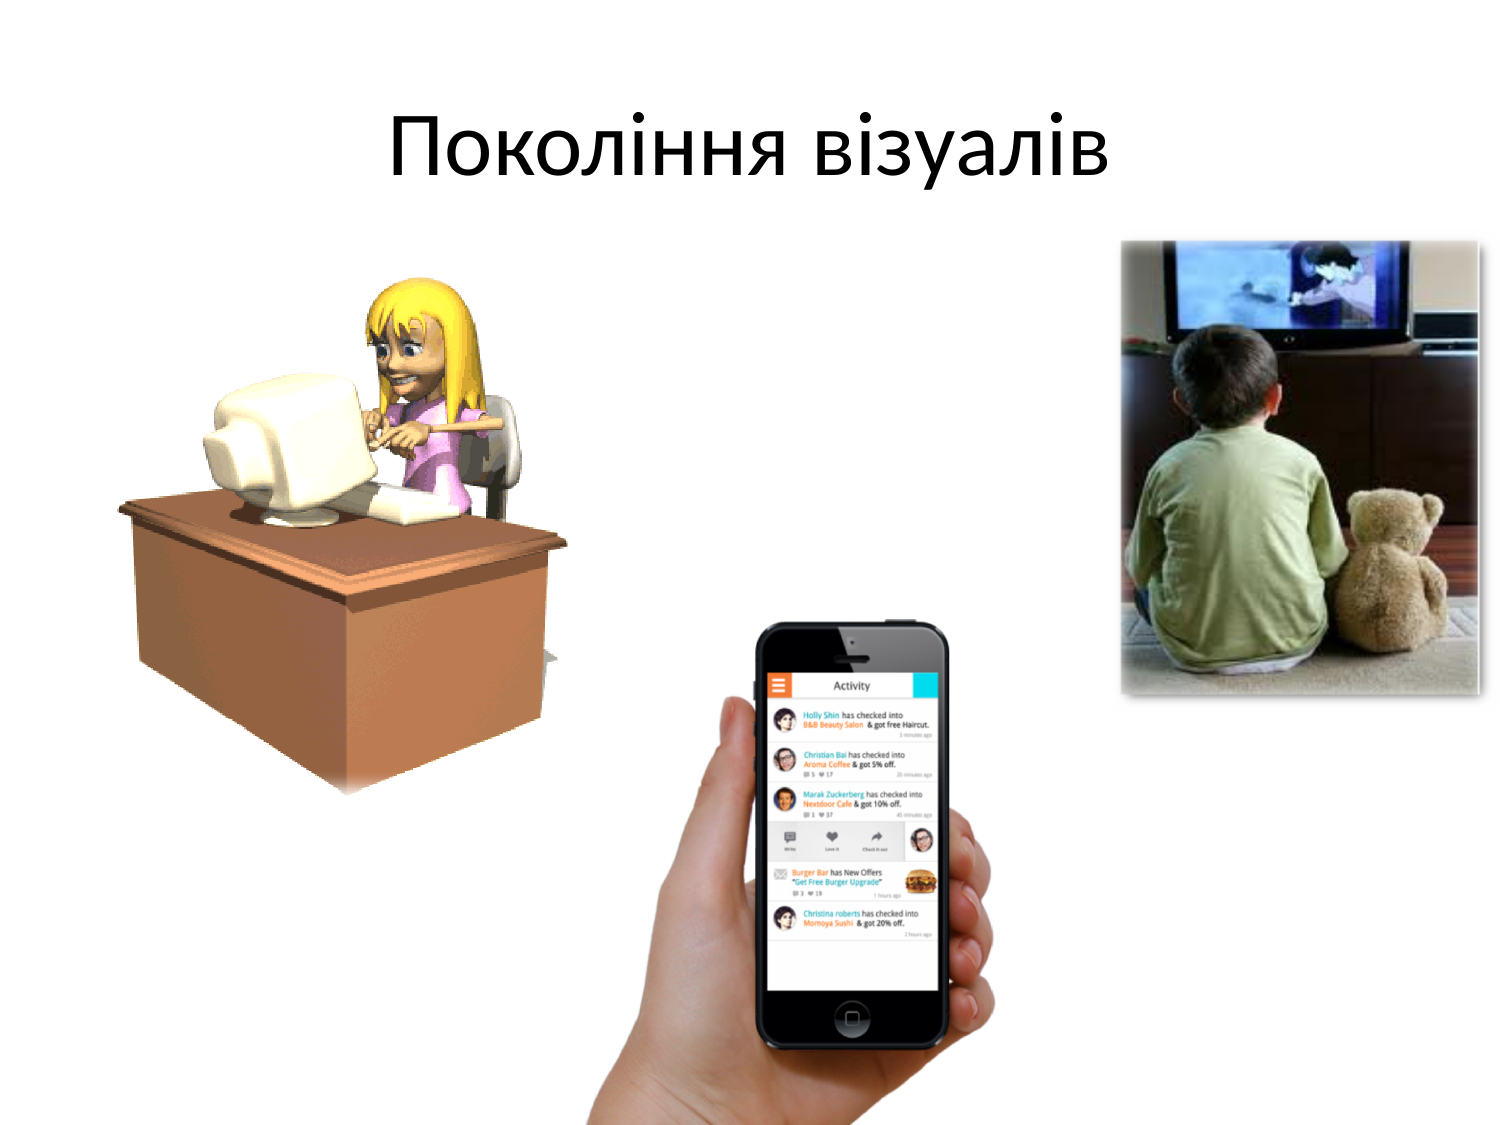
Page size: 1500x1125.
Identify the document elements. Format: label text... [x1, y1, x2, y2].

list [1101, 222, 1500, 715]
picture [585, 619, 1017, 1125]
title Покоління візуалів [75, 45, 1425, 233]
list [81, 257, 630, 805]
